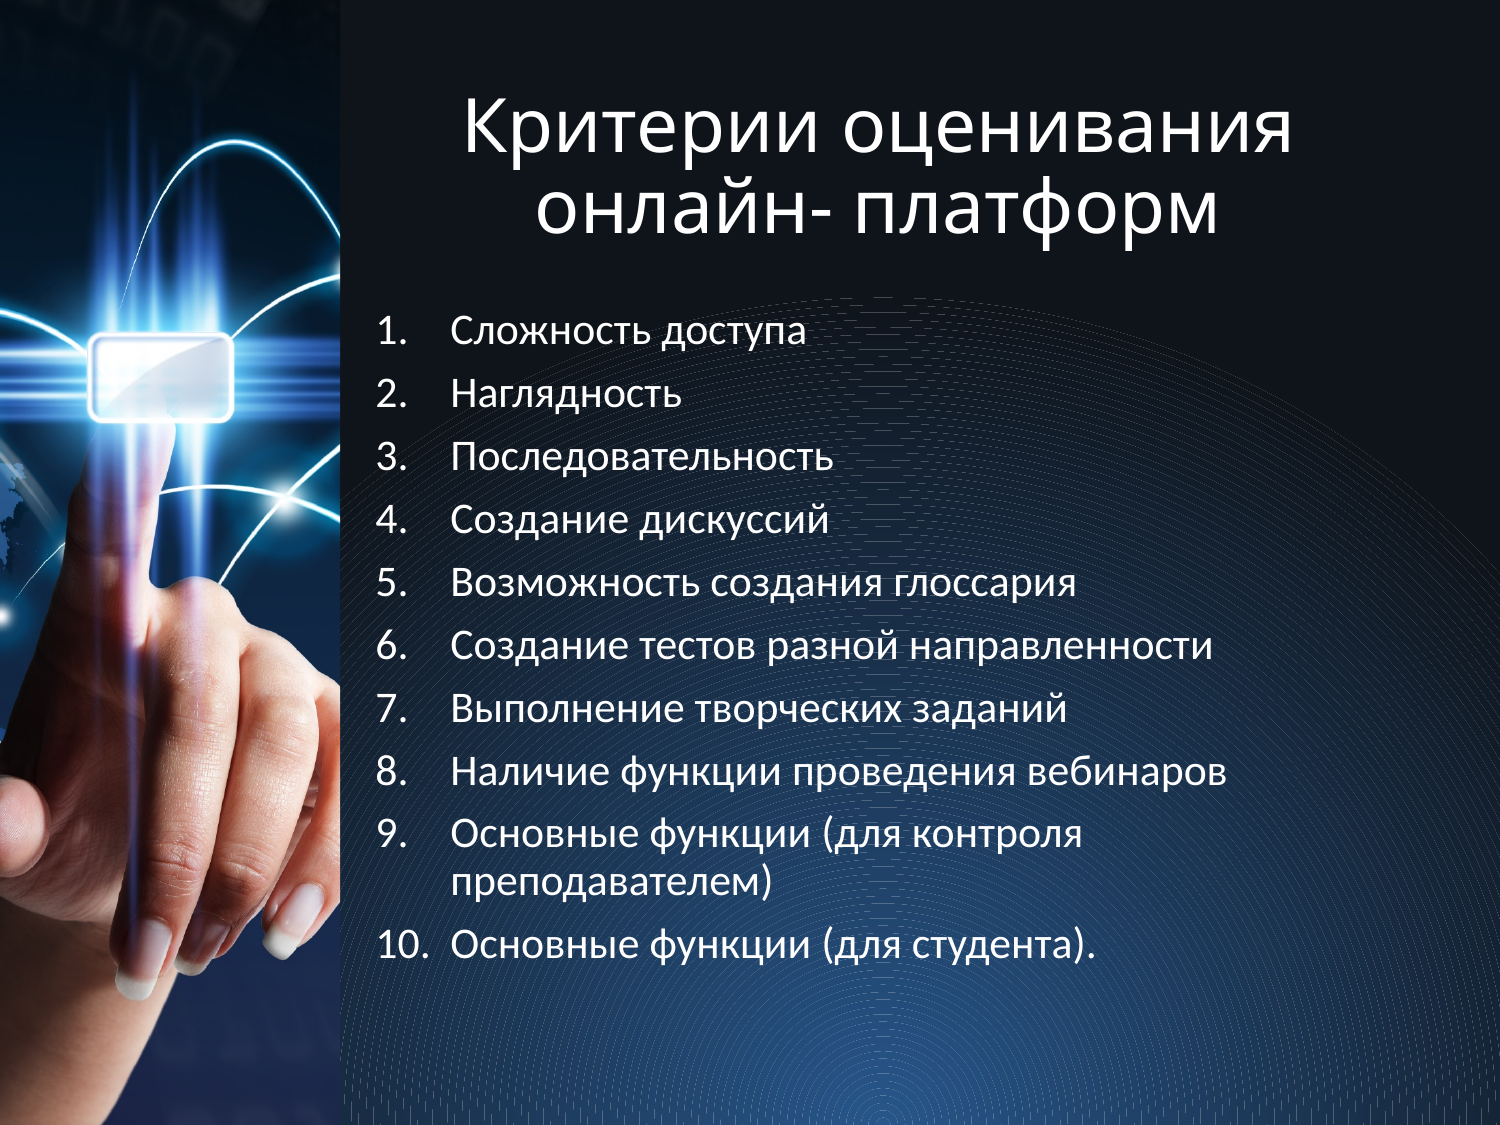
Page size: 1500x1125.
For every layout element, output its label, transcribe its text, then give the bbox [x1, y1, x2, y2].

title Критерии оценивания онлайн- платформ [360, 59, 1397, 278]
list Сложность доступа Наглядность Последовательность Создание дискуссий Возможность создания глоссария Создание тестов разной направленности Выполнение творческих заданий Наличие функции проведения вебинаров Основные функции (для контроля преподавателем) Основные функции (для студента). [360, 299, 1397, 1014]
picture [0, 0, 341, 1125]
